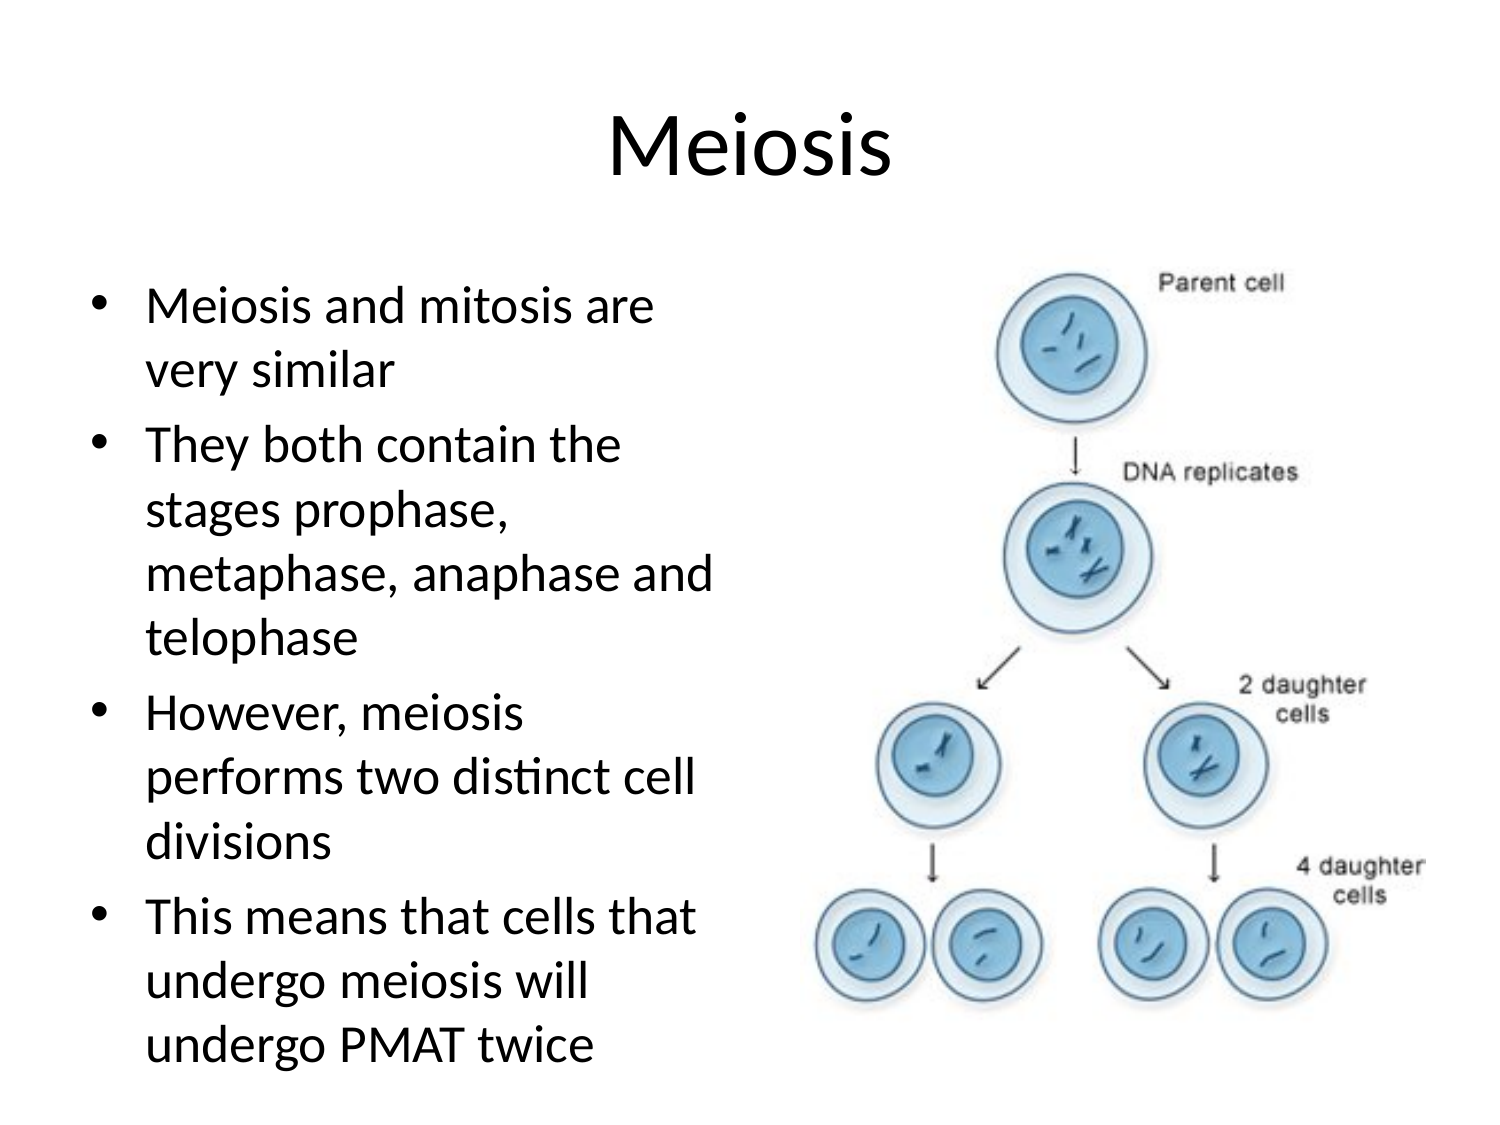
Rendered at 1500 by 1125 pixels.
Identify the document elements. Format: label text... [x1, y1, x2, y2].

picture [799, 249, 1427, 1026]
list Meiosis and mitosis are very similar They both contain the stages prophase, metaphase, anaphase and telophase However, meiosis performs two distinct cell divisions This means that cells that undergo meiosis will undergo PMAT twice [75, 262, 738, 1088]
title Meiosis [75, 45, 1425, 233]
